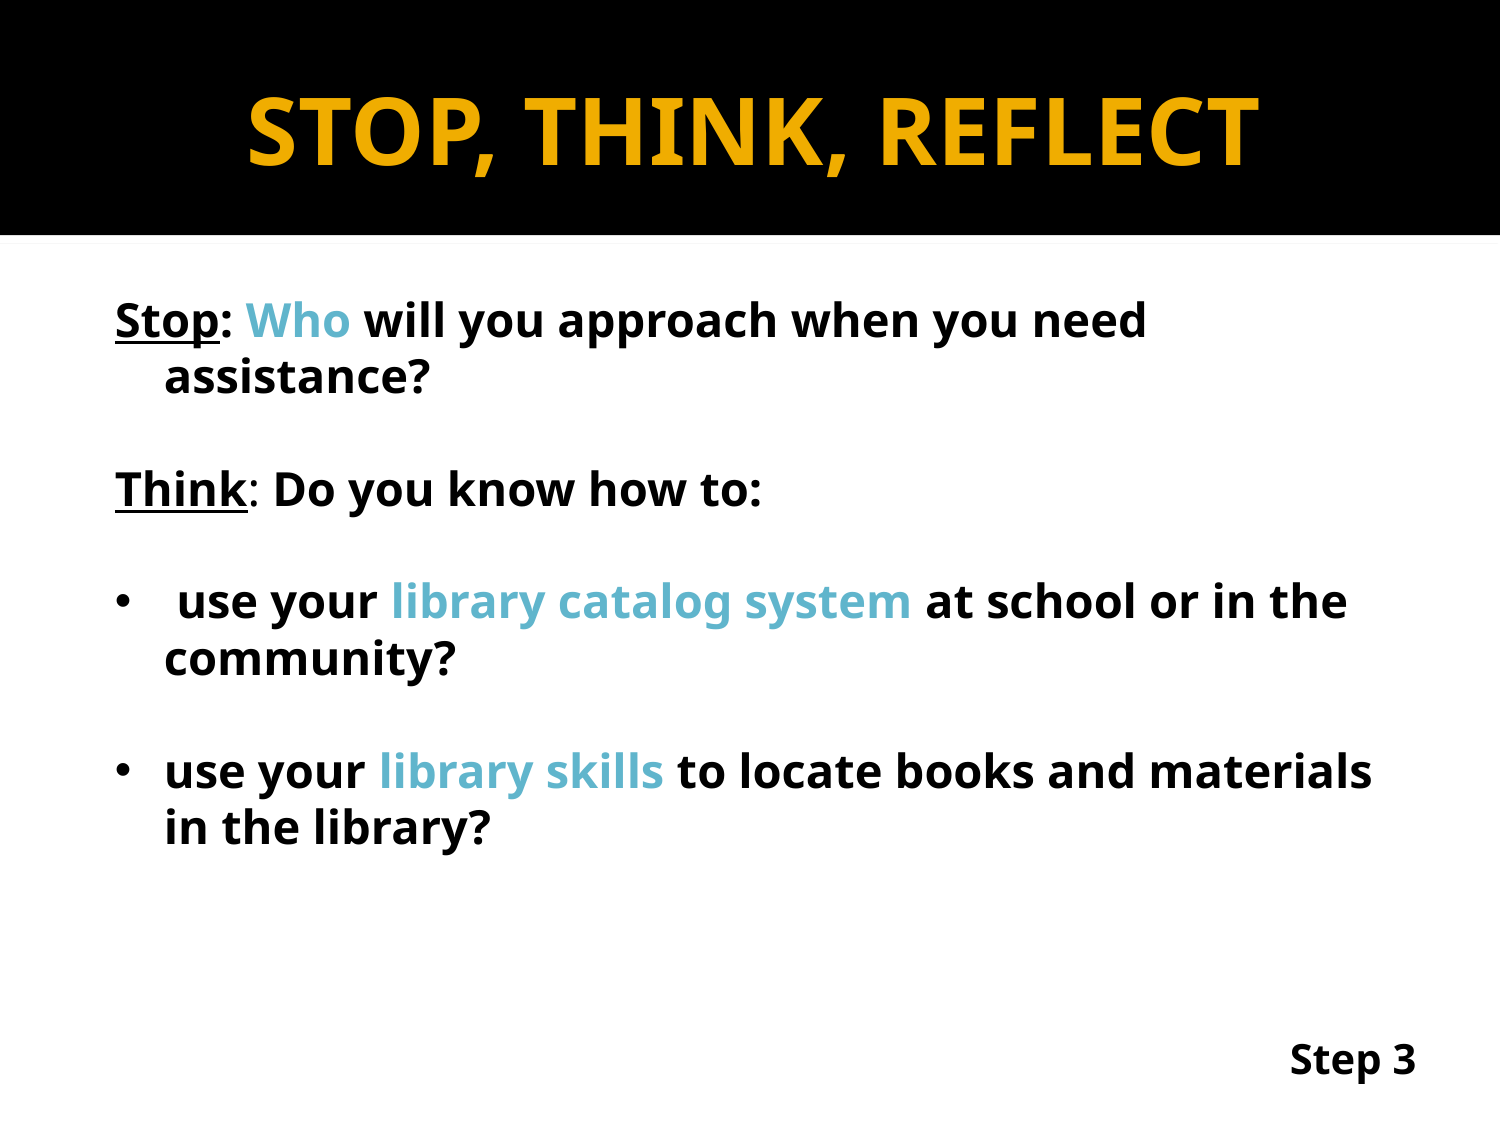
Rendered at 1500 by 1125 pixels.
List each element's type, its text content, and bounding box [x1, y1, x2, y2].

title STOP, THINK, REFLECT [75, 25, 1425, 231]
text_box Step 3 [1275, 1025, 1463, 1090]
list Stop: Who will you approach when you need assistance? Think: Do you know how to: use your library catalog system at school or in the community? use your library skills to locate books and materials in the library? [87, 274, 1438, 863]
